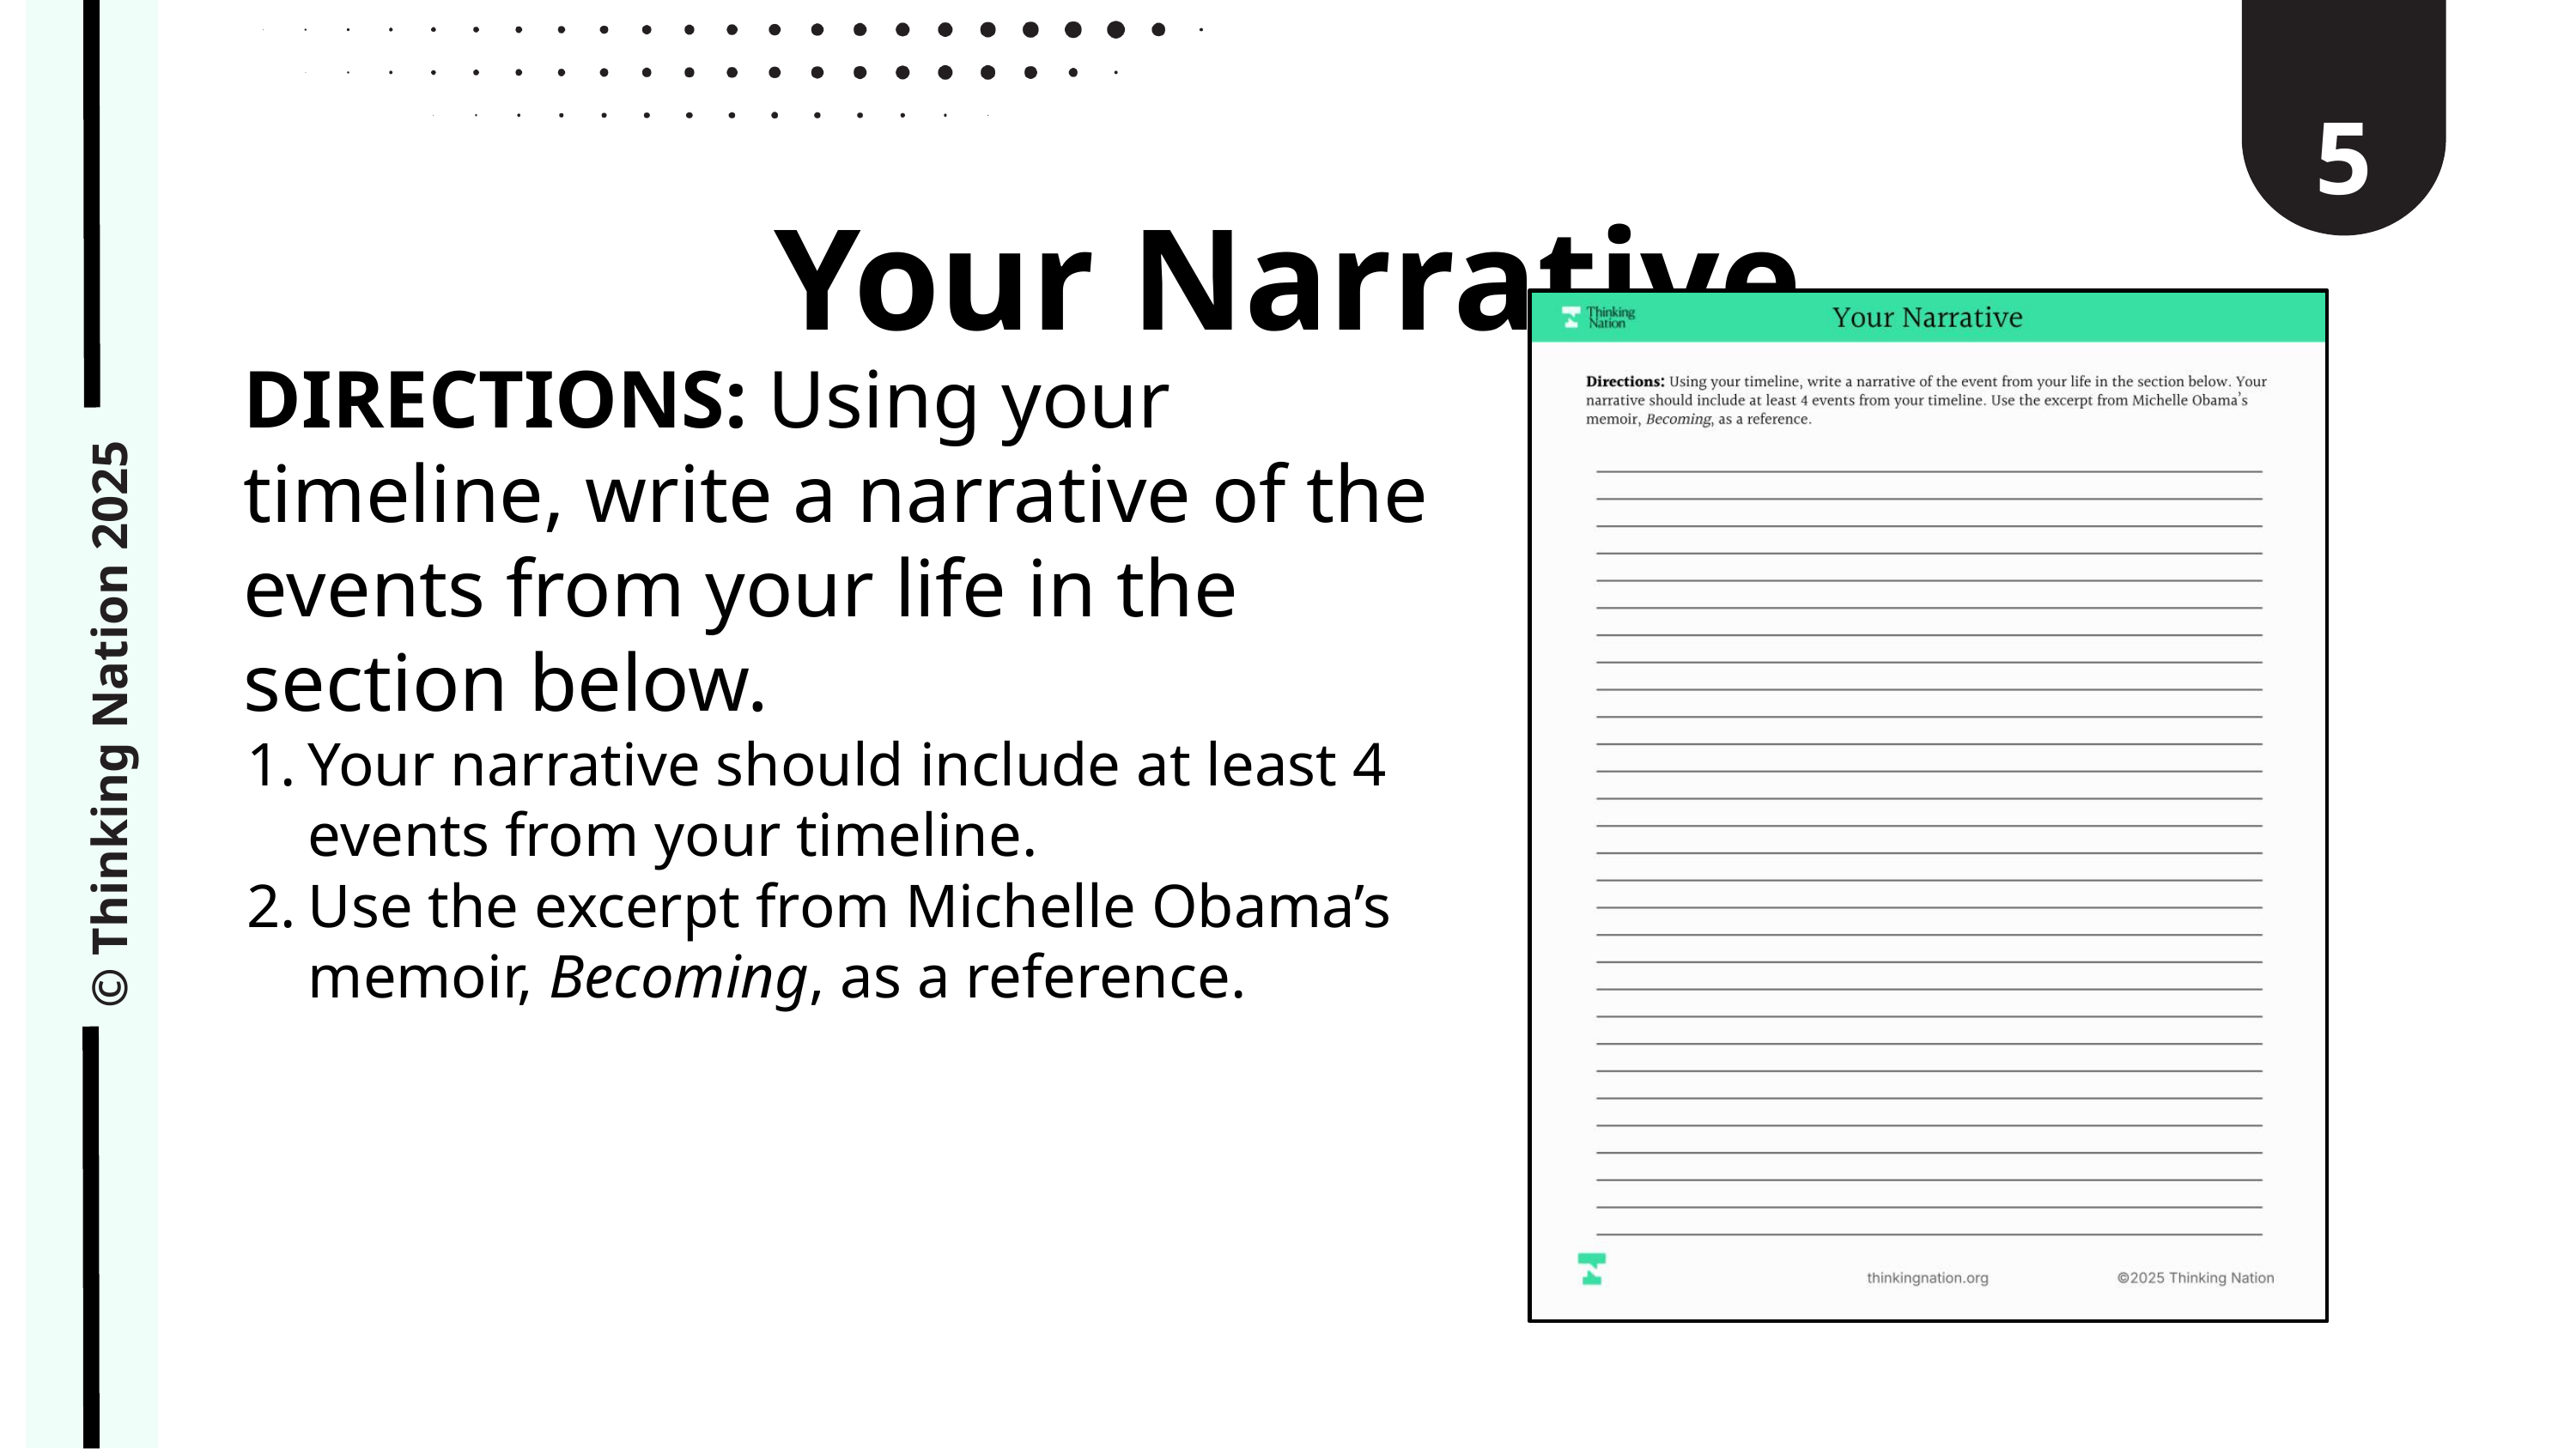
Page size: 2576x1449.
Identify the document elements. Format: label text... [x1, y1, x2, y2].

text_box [26, 0, 159, 1449]
text_box DIRECTIONS: Using your timeline, write a narrative of the events from your life in the section below. Your narrative should include at least 4 events from your timeline. Use the excerpt from Michelle Obama’s memoir, Becoming, as a reference. [231, 336, 1451, 1118]
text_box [2233, 0, 2455, 236]
picture [1531, 292, 2326, 1320]
text_box [220, 0, 1251, 118]
text_box Your Narrative [165, 123, 2432, 358]
